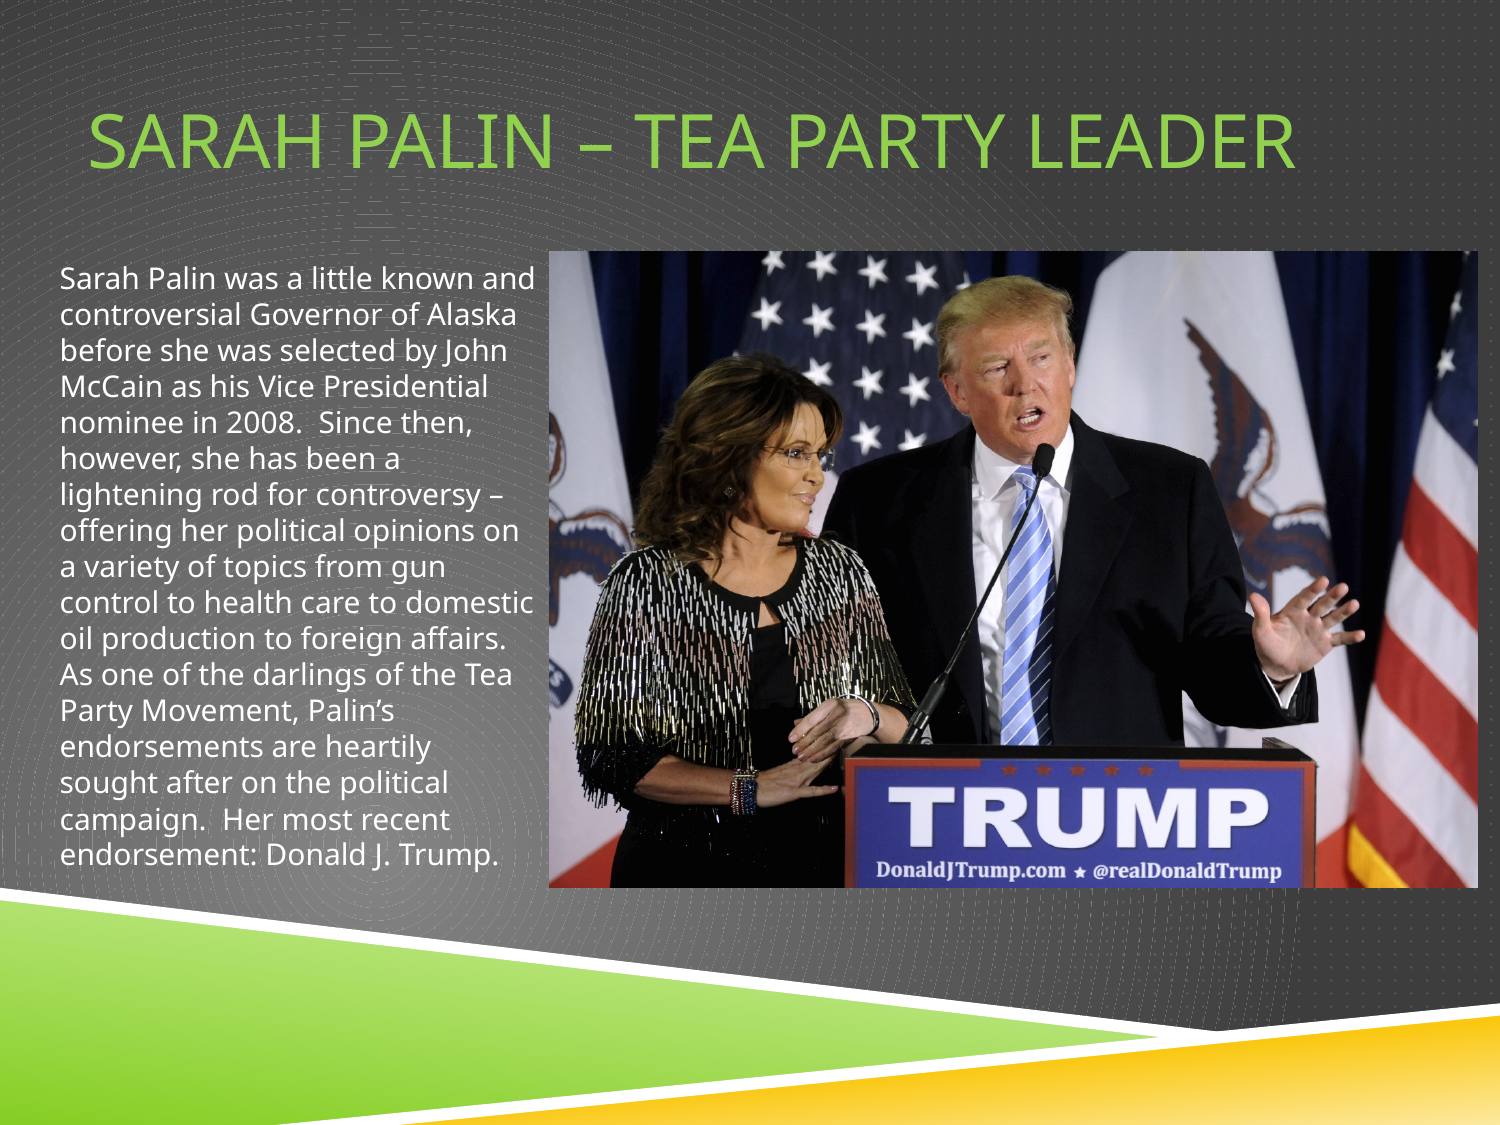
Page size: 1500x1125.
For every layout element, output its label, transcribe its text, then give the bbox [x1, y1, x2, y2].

title Sarah Palin – tea party leader [87, 45, 1388, 233]
list Sarah Palin was a little known and controversial Governor of Alaska before she was selected by John McCain as his Vice Presidential nominee in 2008. Since then, however, she has been a lightening rod for controversy – offering her political opinions on a variety of topics from gun control to health care to domestic oil production to foreign affairs. As one of the darlings of the Tea Party Movement, Palin’s endorsements are heartily sought after on the political campaign. Her most recent endorsement: Donald J. Trump. [50, 251, 538, 888]
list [549, 251, 1478, 889]
